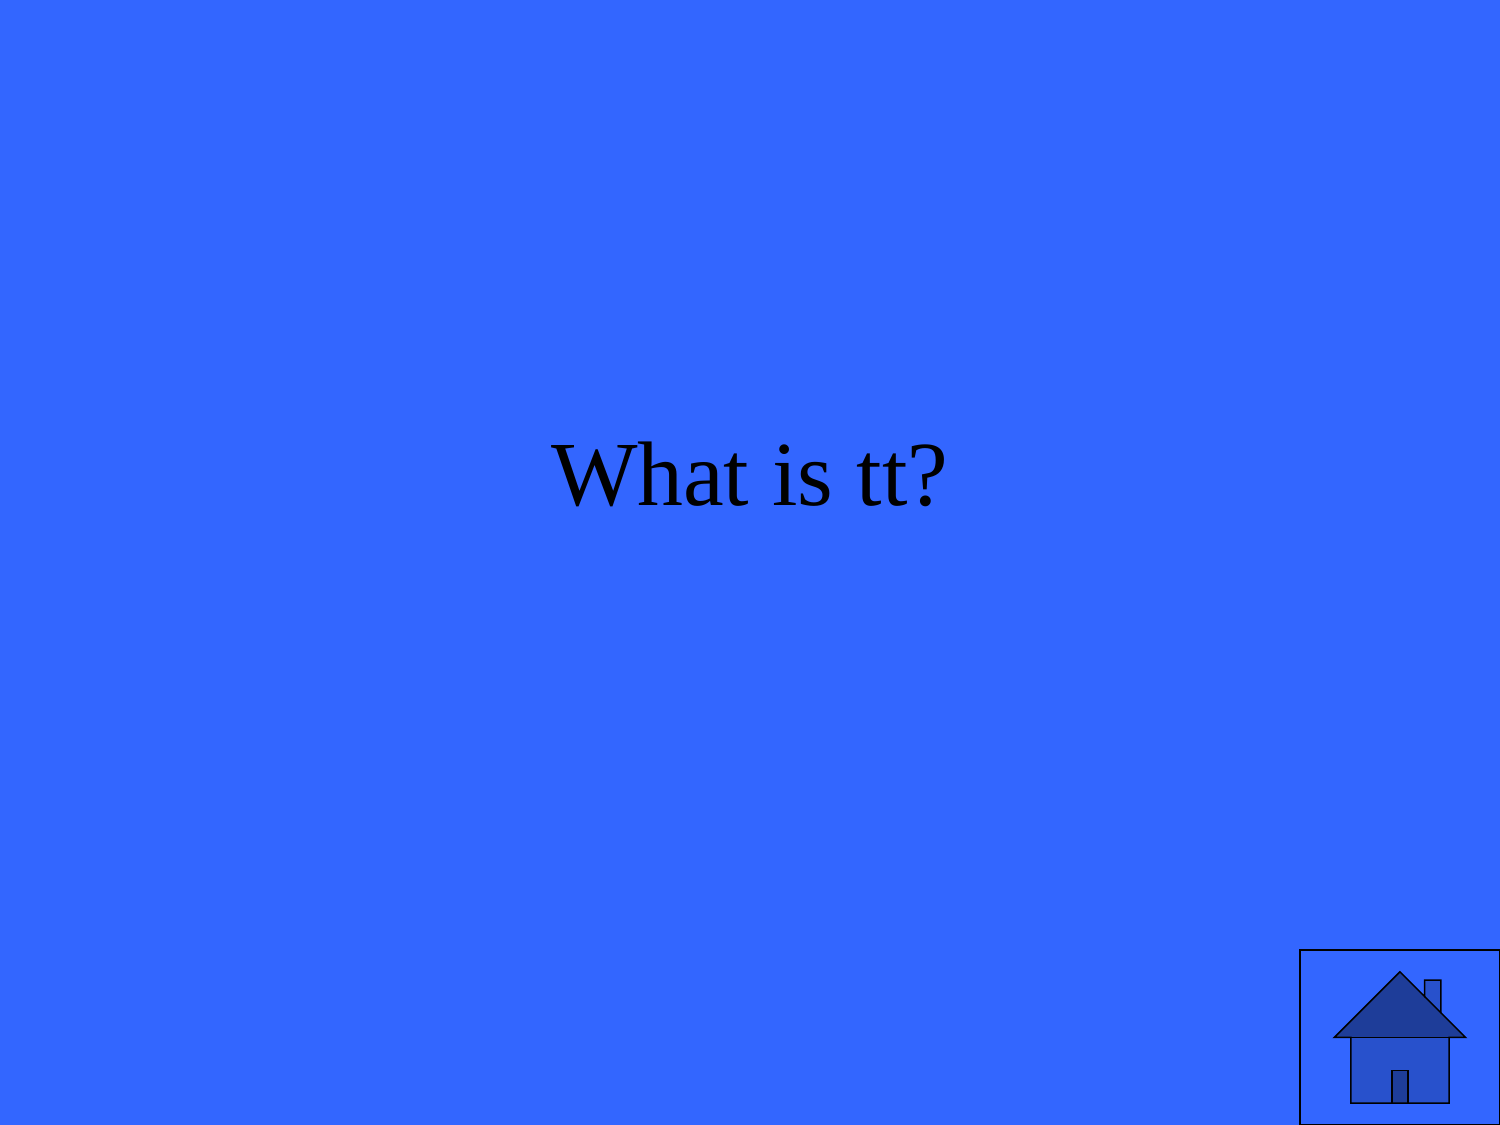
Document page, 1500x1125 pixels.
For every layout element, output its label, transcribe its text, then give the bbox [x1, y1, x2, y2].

text_box [1299, 950, 1500, 1125]
title What is tt? [112, 375, 1388, 563]
